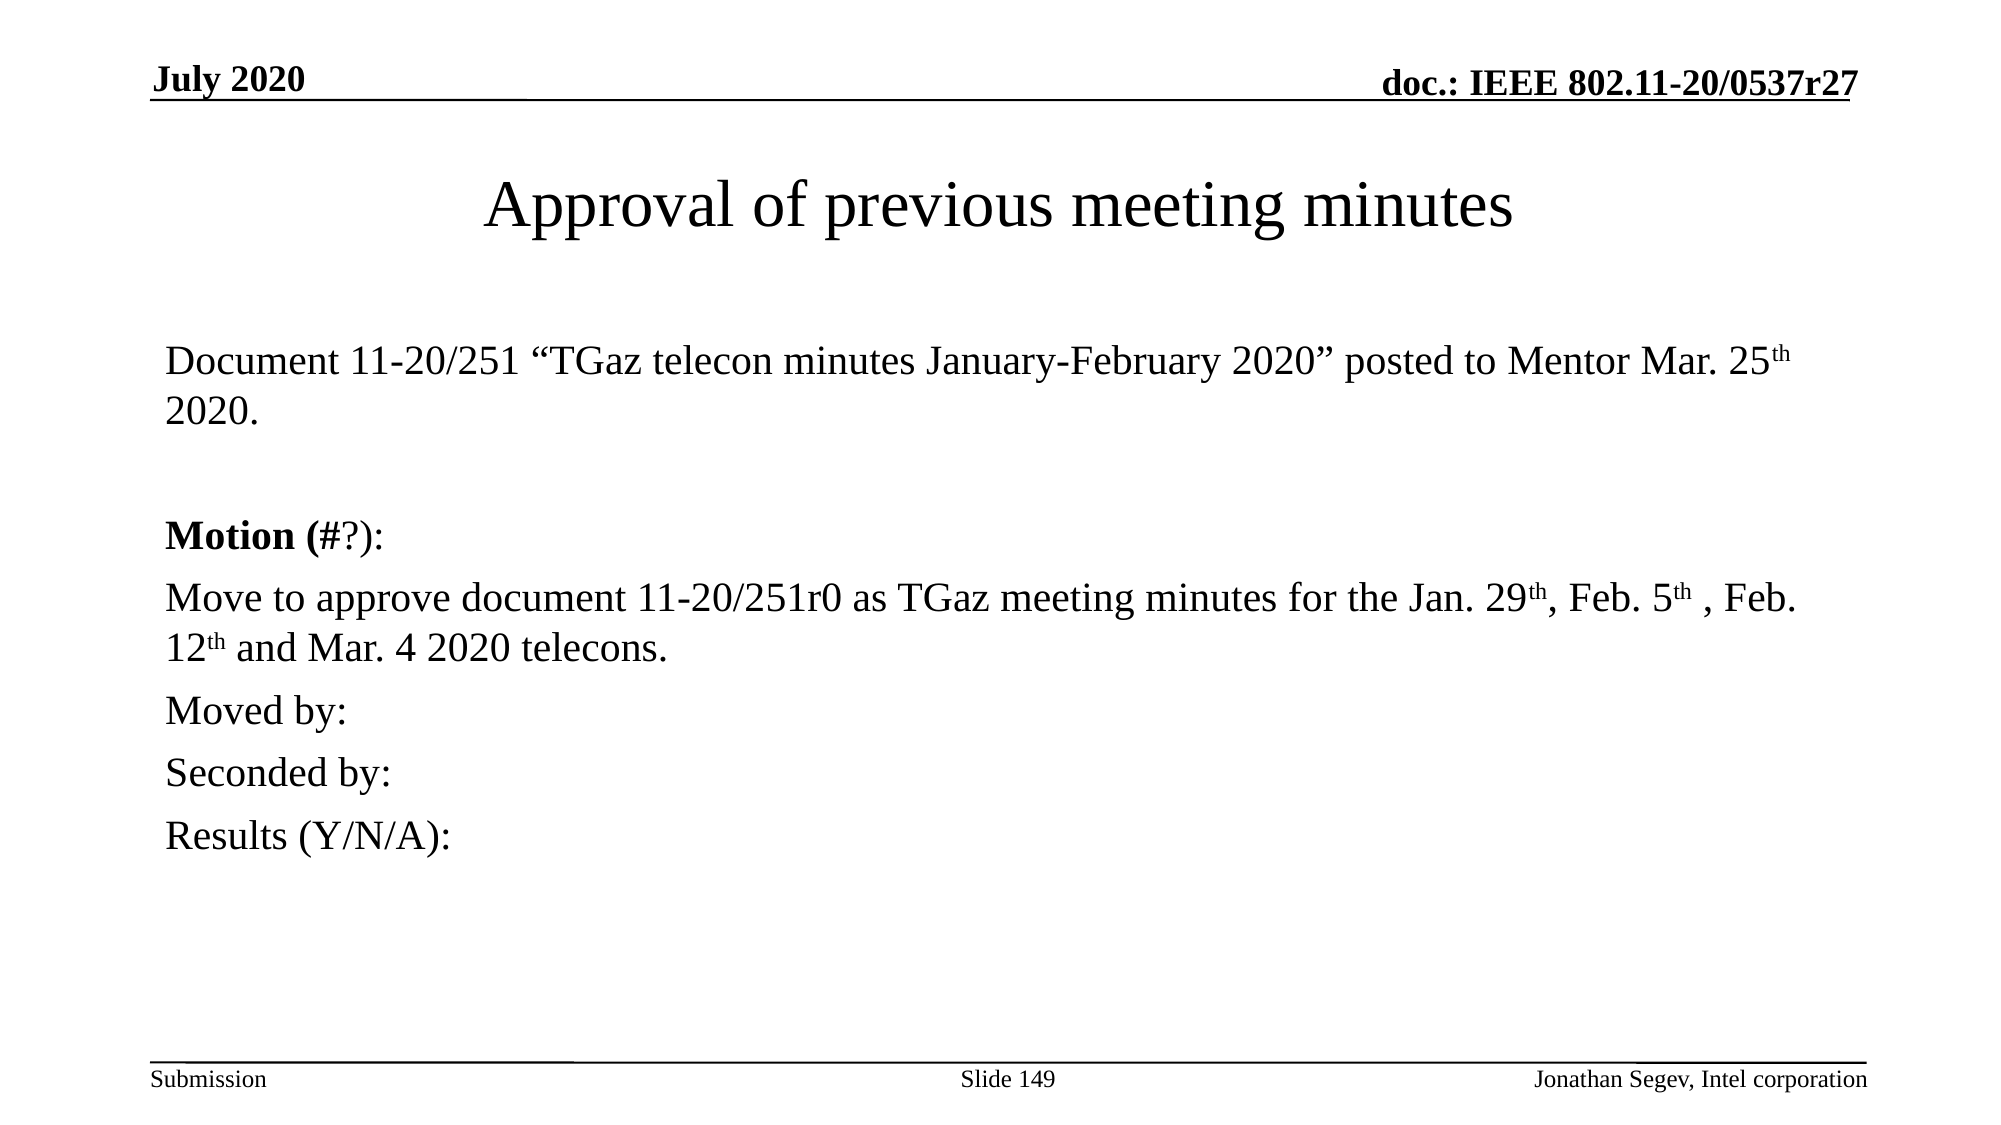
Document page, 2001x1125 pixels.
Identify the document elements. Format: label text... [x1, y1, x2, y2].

footer Jonathan Segev, Intel corporation [1171, 1061, 1869, 1093]
slide_number Slide 149 [950, 1061, 1067, 1123]
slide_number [152, 54, 563, 100]
title Approval of previous meeting minutes [149, 112, 1850, 288]
list Document 11-20/251 “TGaz telecon minutes January-February 2020” posted to Mentor Mar. 25th 2020. Motion (#?): Move to approve document 11-20/251r0 as TGaz meeting minutes for the Jan. 29th, Feb. 5th , Feb. 12th and Mar. 4 2020 telecons. Moved by: Seconded by: Results (Y/N/A): [149, 324, 1850, 1000]
